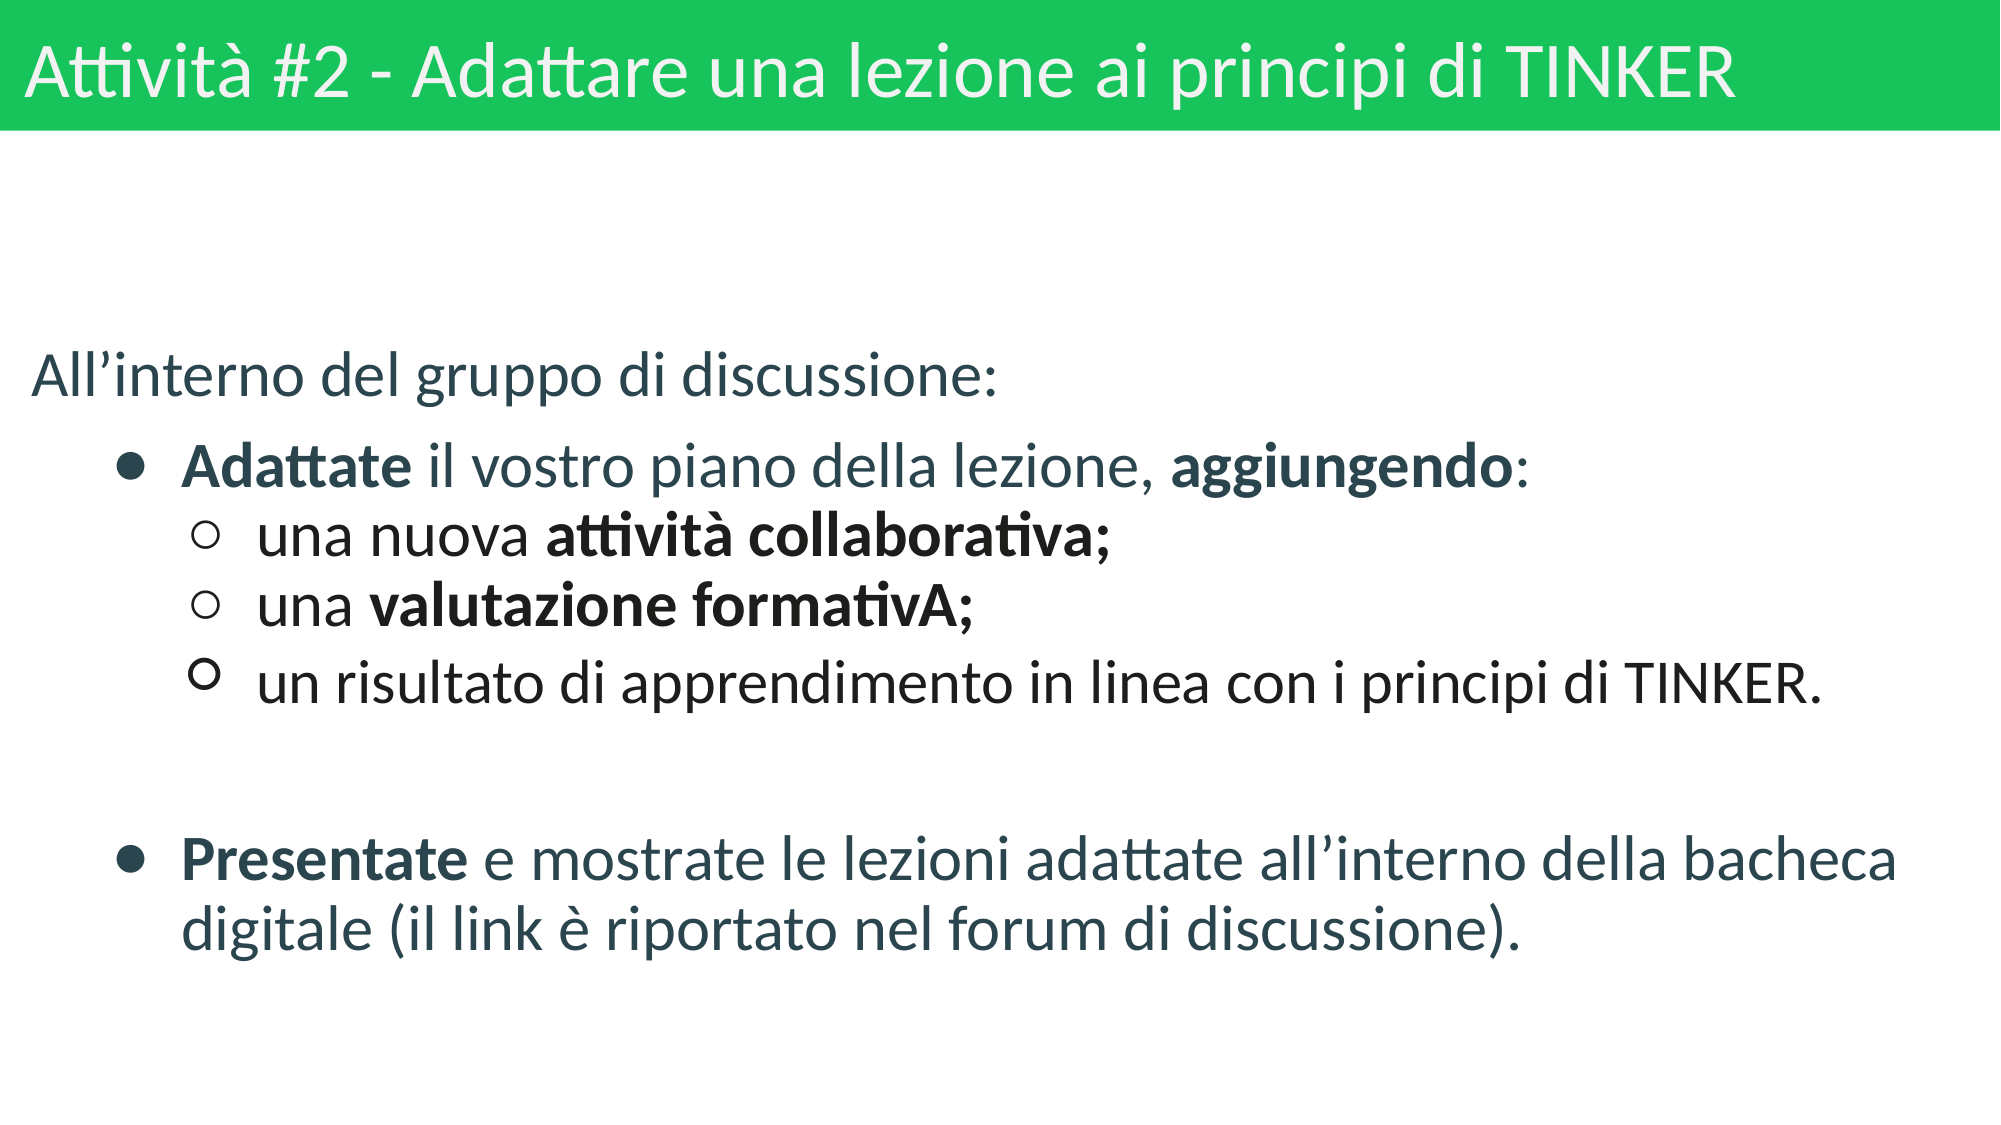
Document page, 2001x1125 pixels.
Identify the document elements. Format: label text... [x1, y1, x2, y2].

list All’interno del gruppo di discussione: Adattate il vostro piano della lezione, aggiungendo: una nuova attività collaborativa; una valutazione formativA; un risultato di apprendimento in linea con i principi di TINKER. Presentate e mostrate le lezioni adattate all’interno della bacheca digitale (il link è riportato nel forum di discussione). [16, 144, 1976, 1108]
title Attività #2 - Adattare una lezione ai principi di TINKER [16, 13, 1976, 131]
